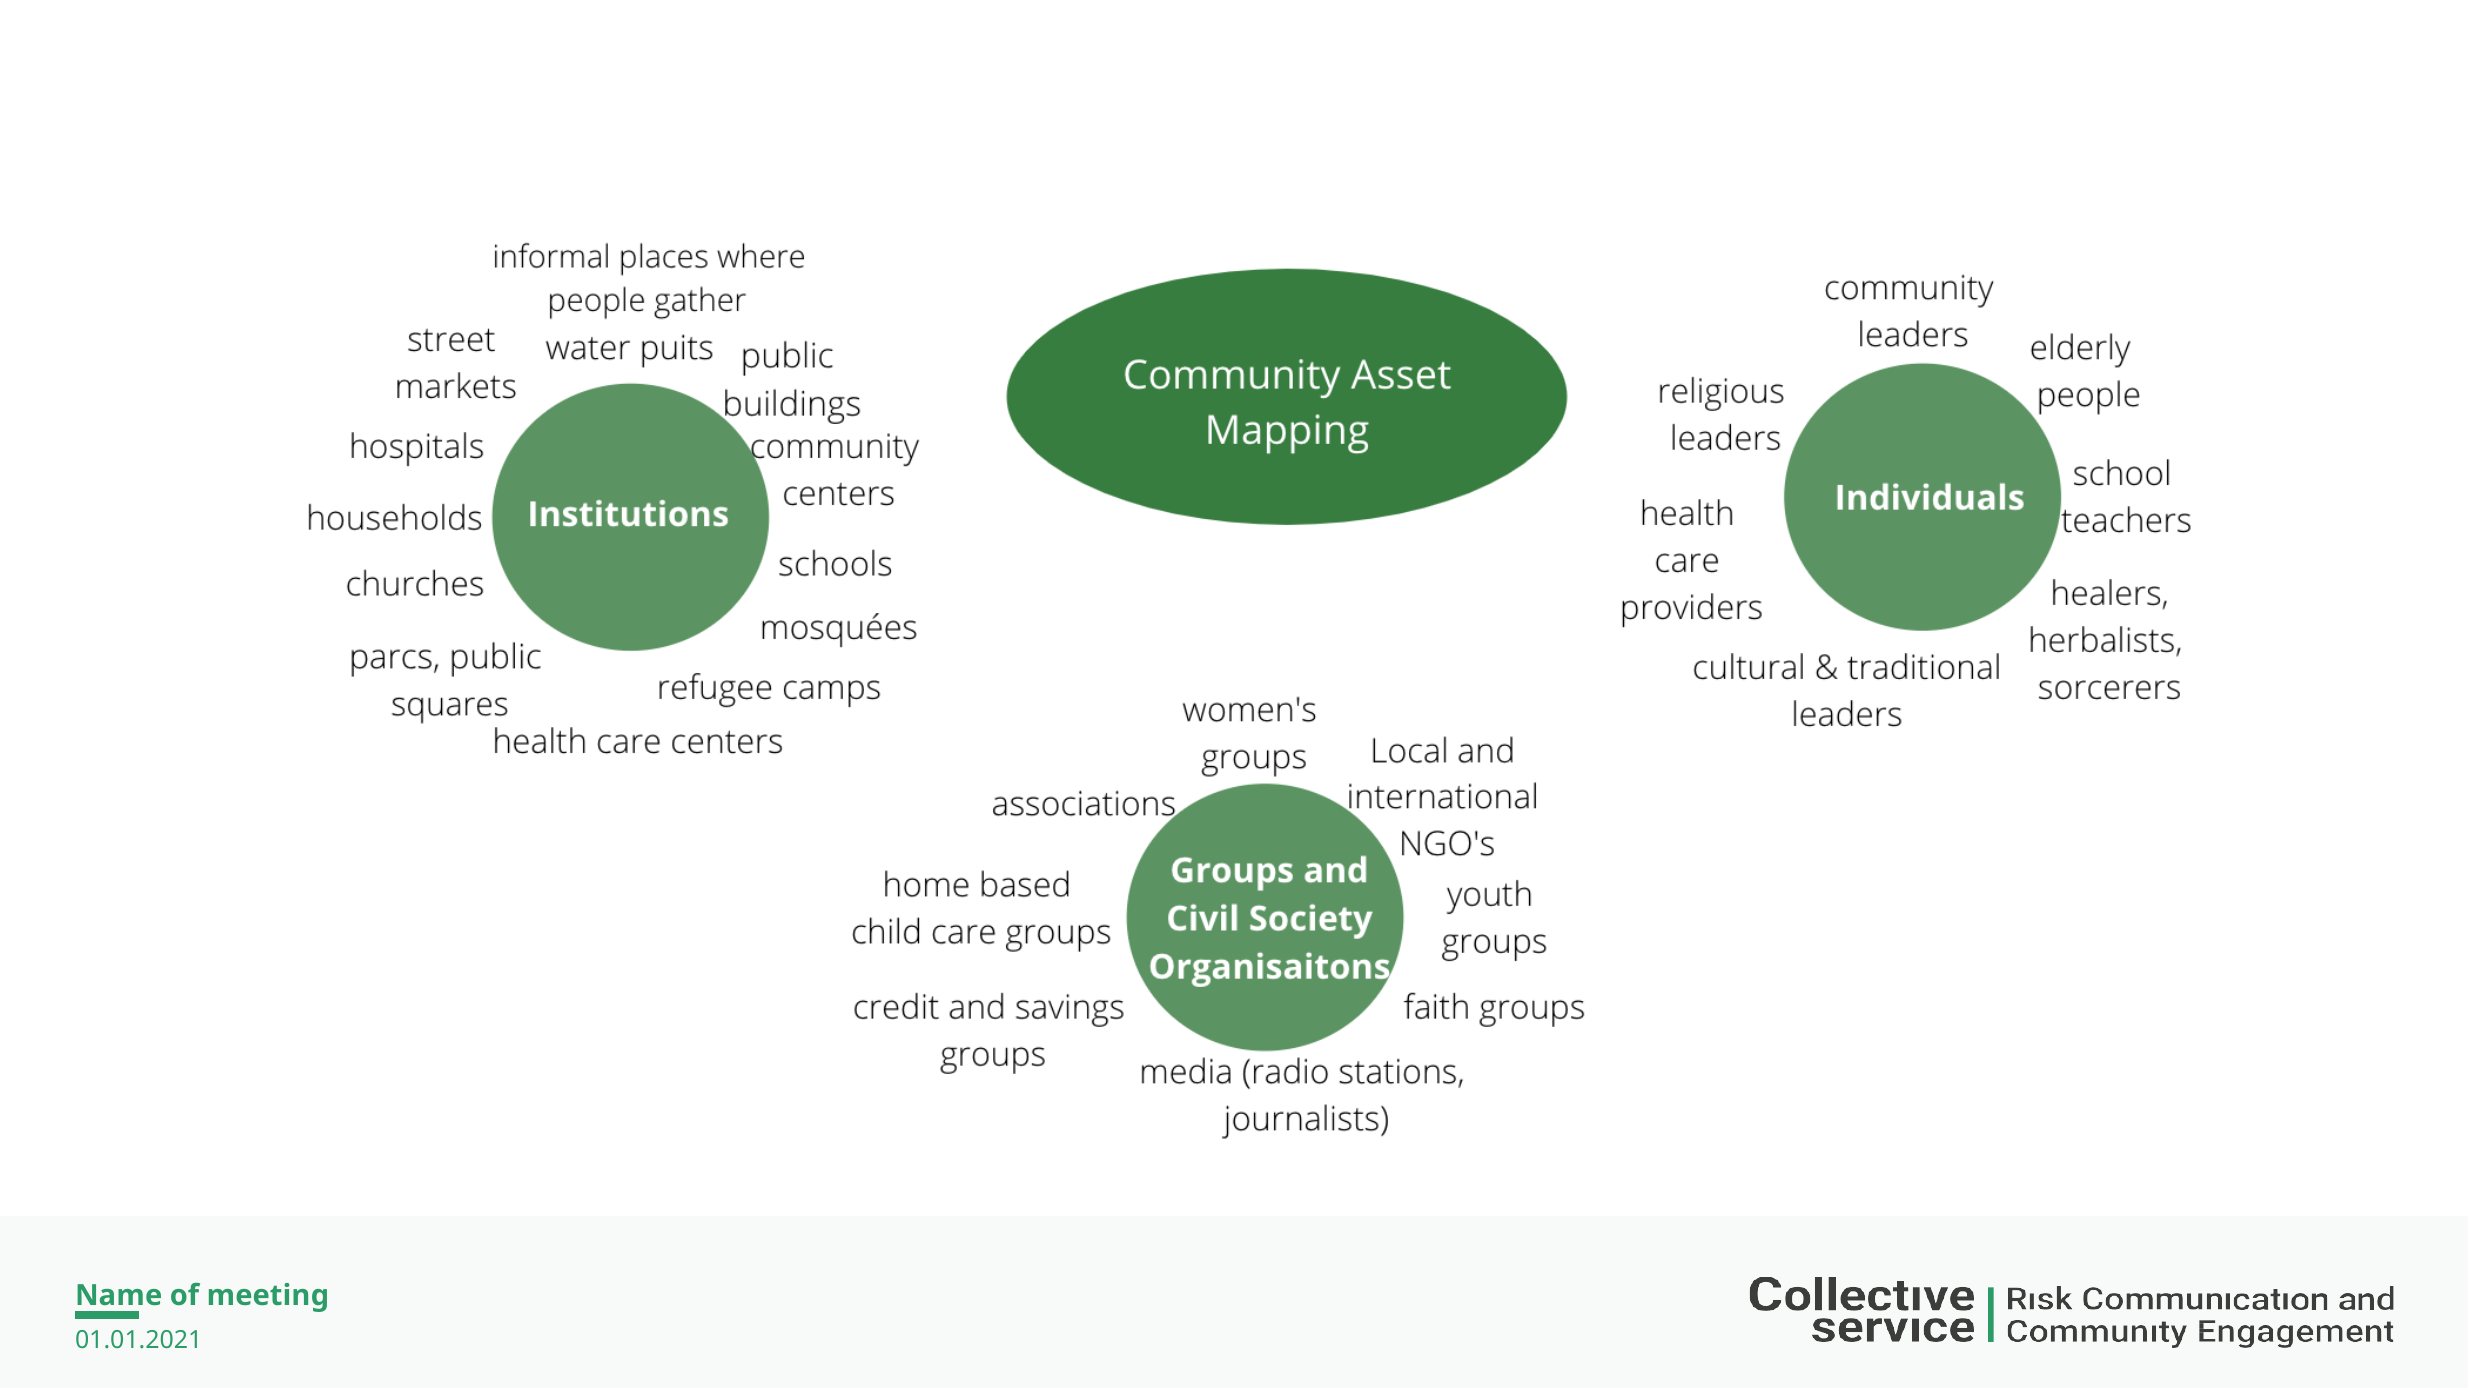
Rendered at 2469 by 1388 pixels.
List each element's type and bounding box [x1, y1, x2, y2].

picture [2007, 1286, 2394, 1348]
picture [1749, 1277, 1974, 1342]
picture [299, 143, 2234, 1209]
